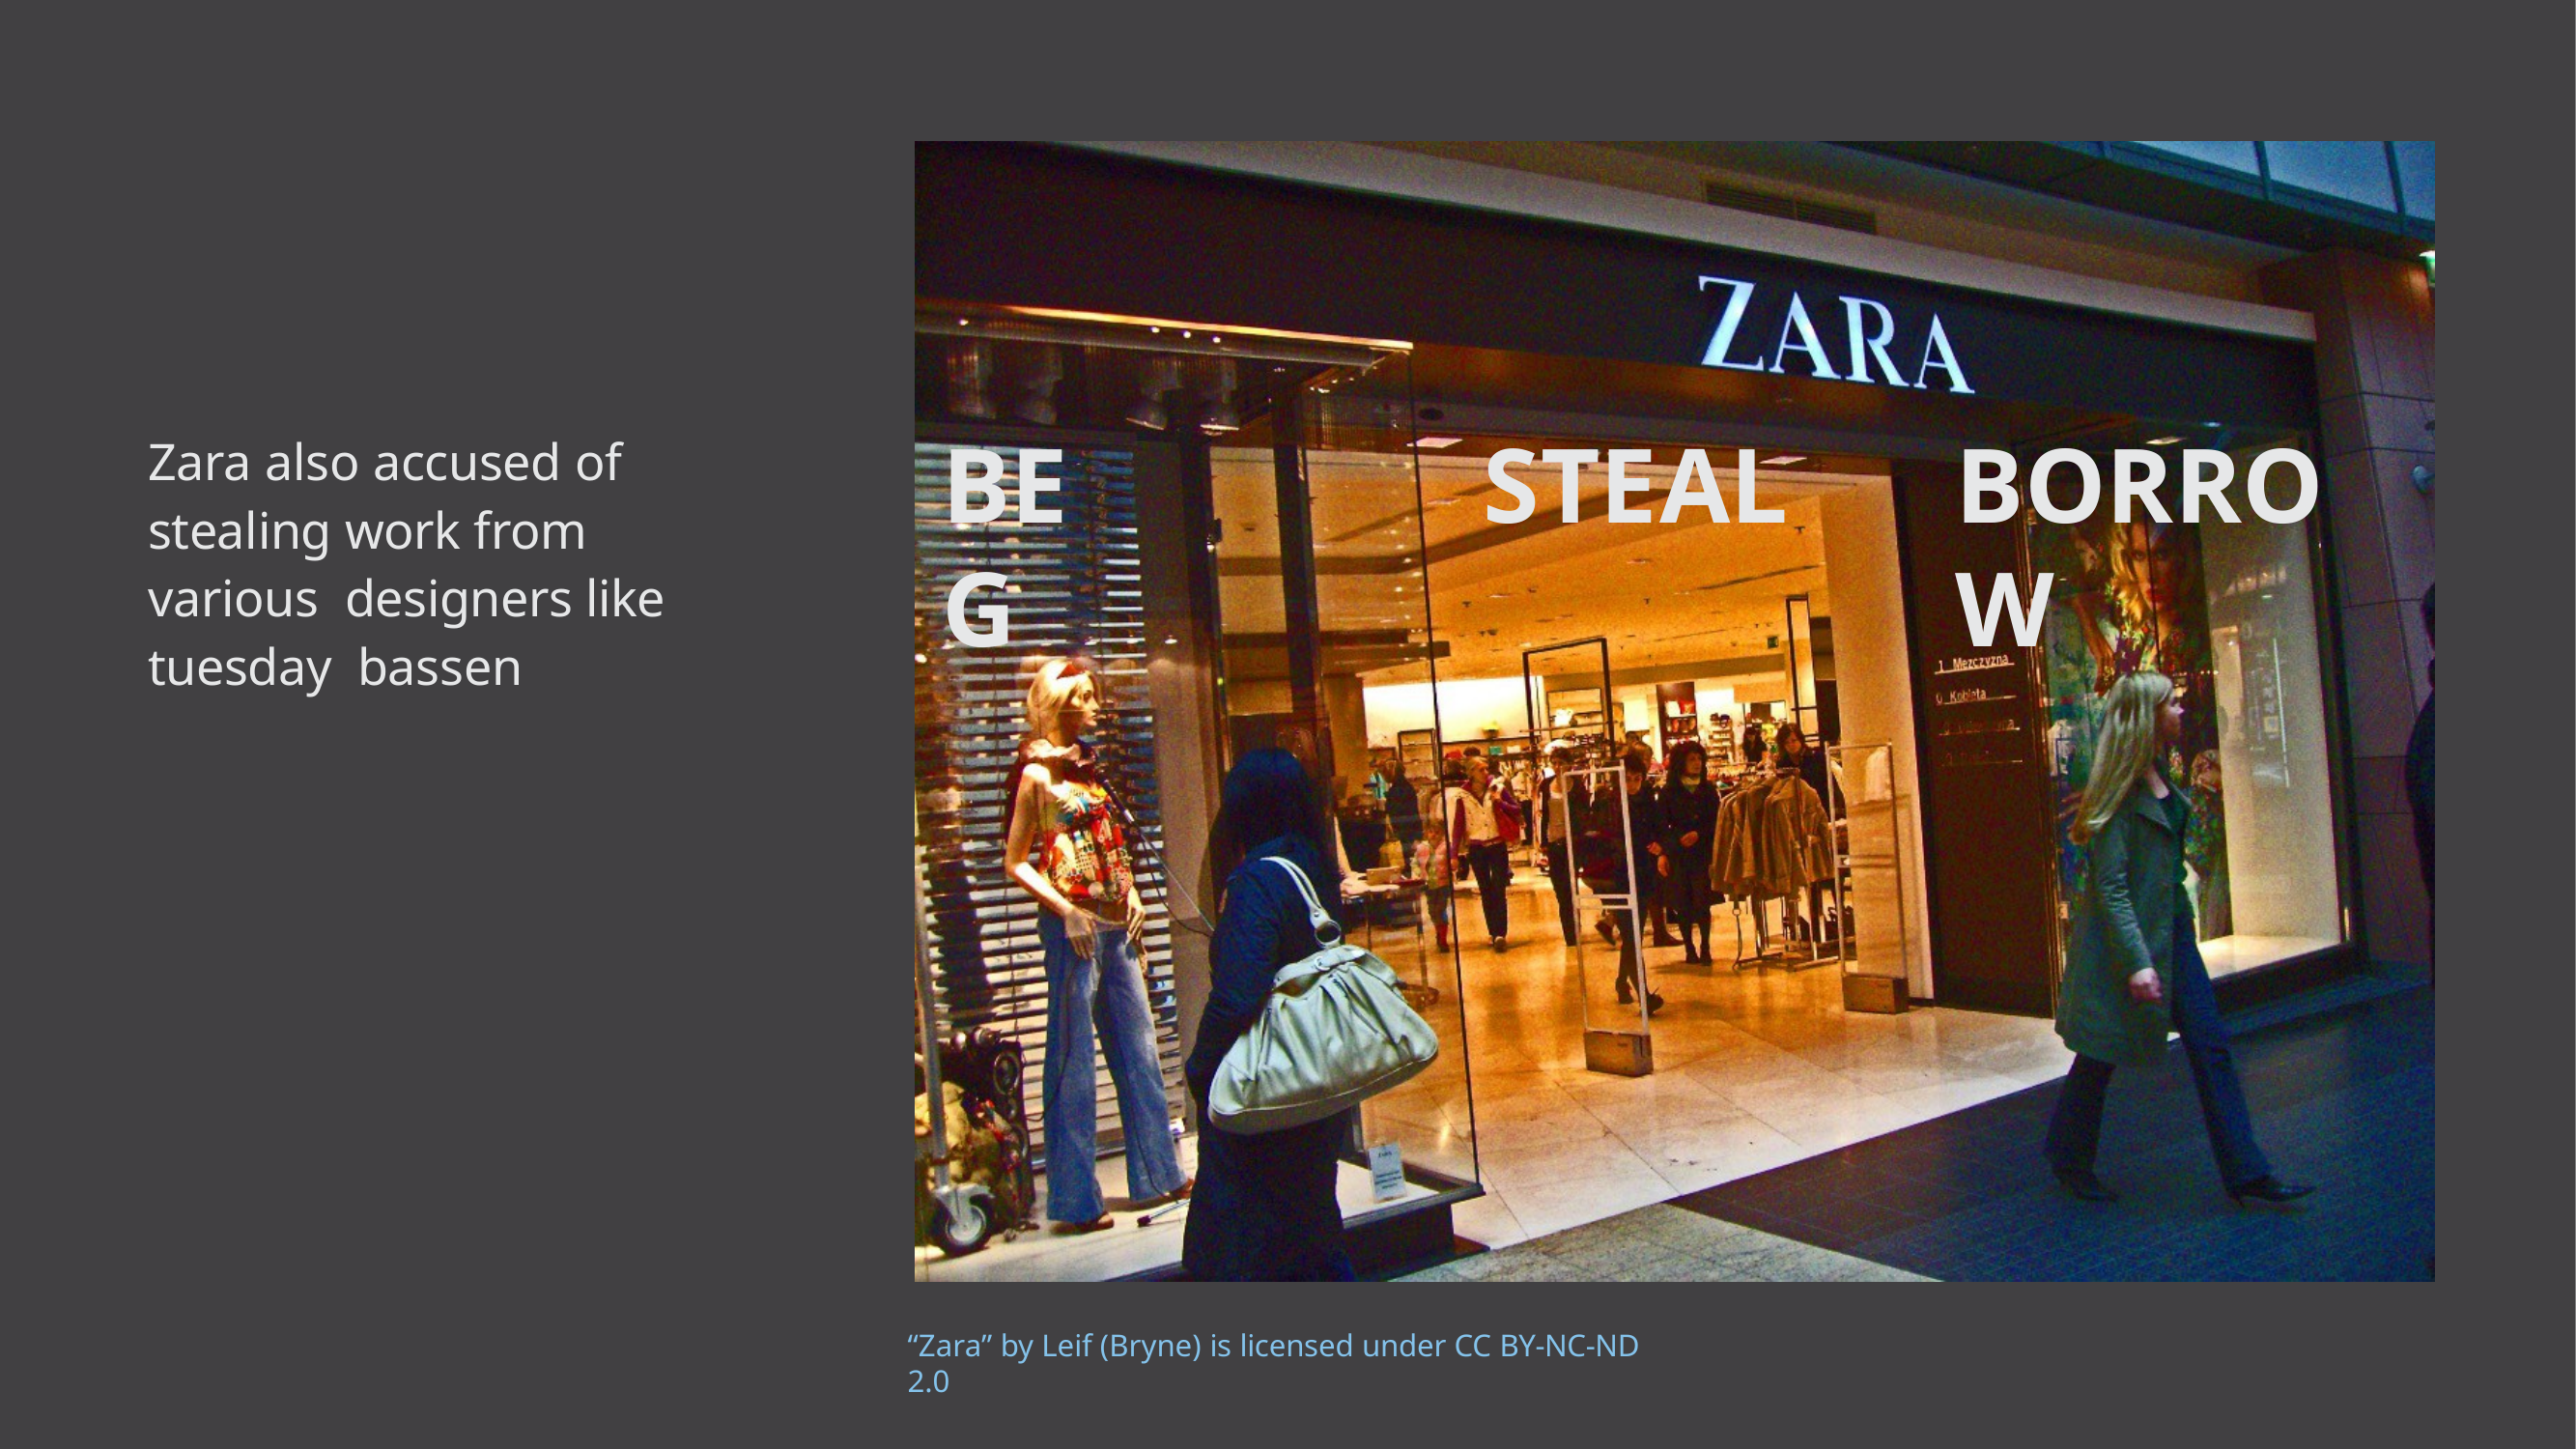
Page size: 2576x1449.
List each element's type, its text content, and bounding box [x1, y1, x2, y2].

text_box “Zara” by Leif (Bryne) is licensed under CC BY-NC-ND 2.0 [905, 1323, 1689, 1399]
picture [915, 141, 2436, 1282]
text_box Zara also accused of stealing work from various designers like tuesday bassen [146, 420, 768, 696]
